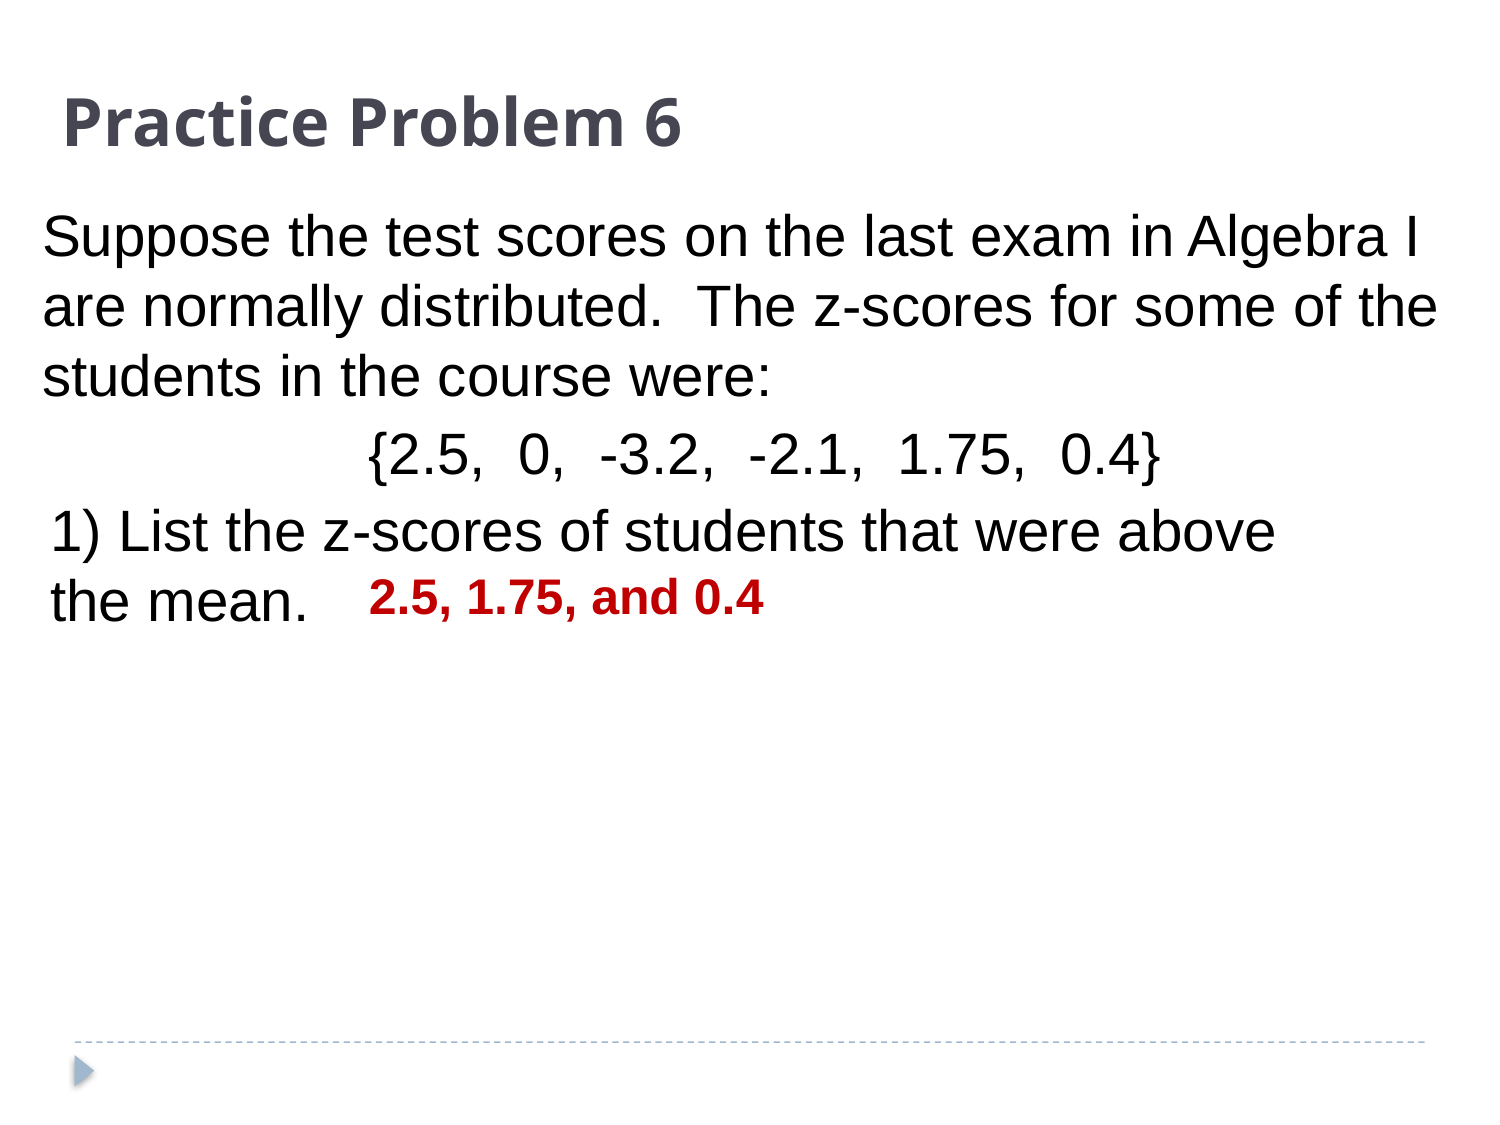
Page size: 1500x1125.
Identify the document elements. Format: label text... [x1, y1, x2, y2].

text_box 2.5, 1.75, and 0.4 [354, 556, 809, 632]
text_box 1) List the z-scores of students that were above the mean. [35, 485, 1377, 641]
text_box Suppose the test scores on the last exam in Algebra I are normally distributed. The z-scores for some of the students in the course were: [27, 190, 1500, 416]
text_box {2.5, 0, -3.2, -2.1, 1.75, 0.4} [354, 408, 1211, 485]
title Practice Problem 6 [47, 36, 1343, 167]
